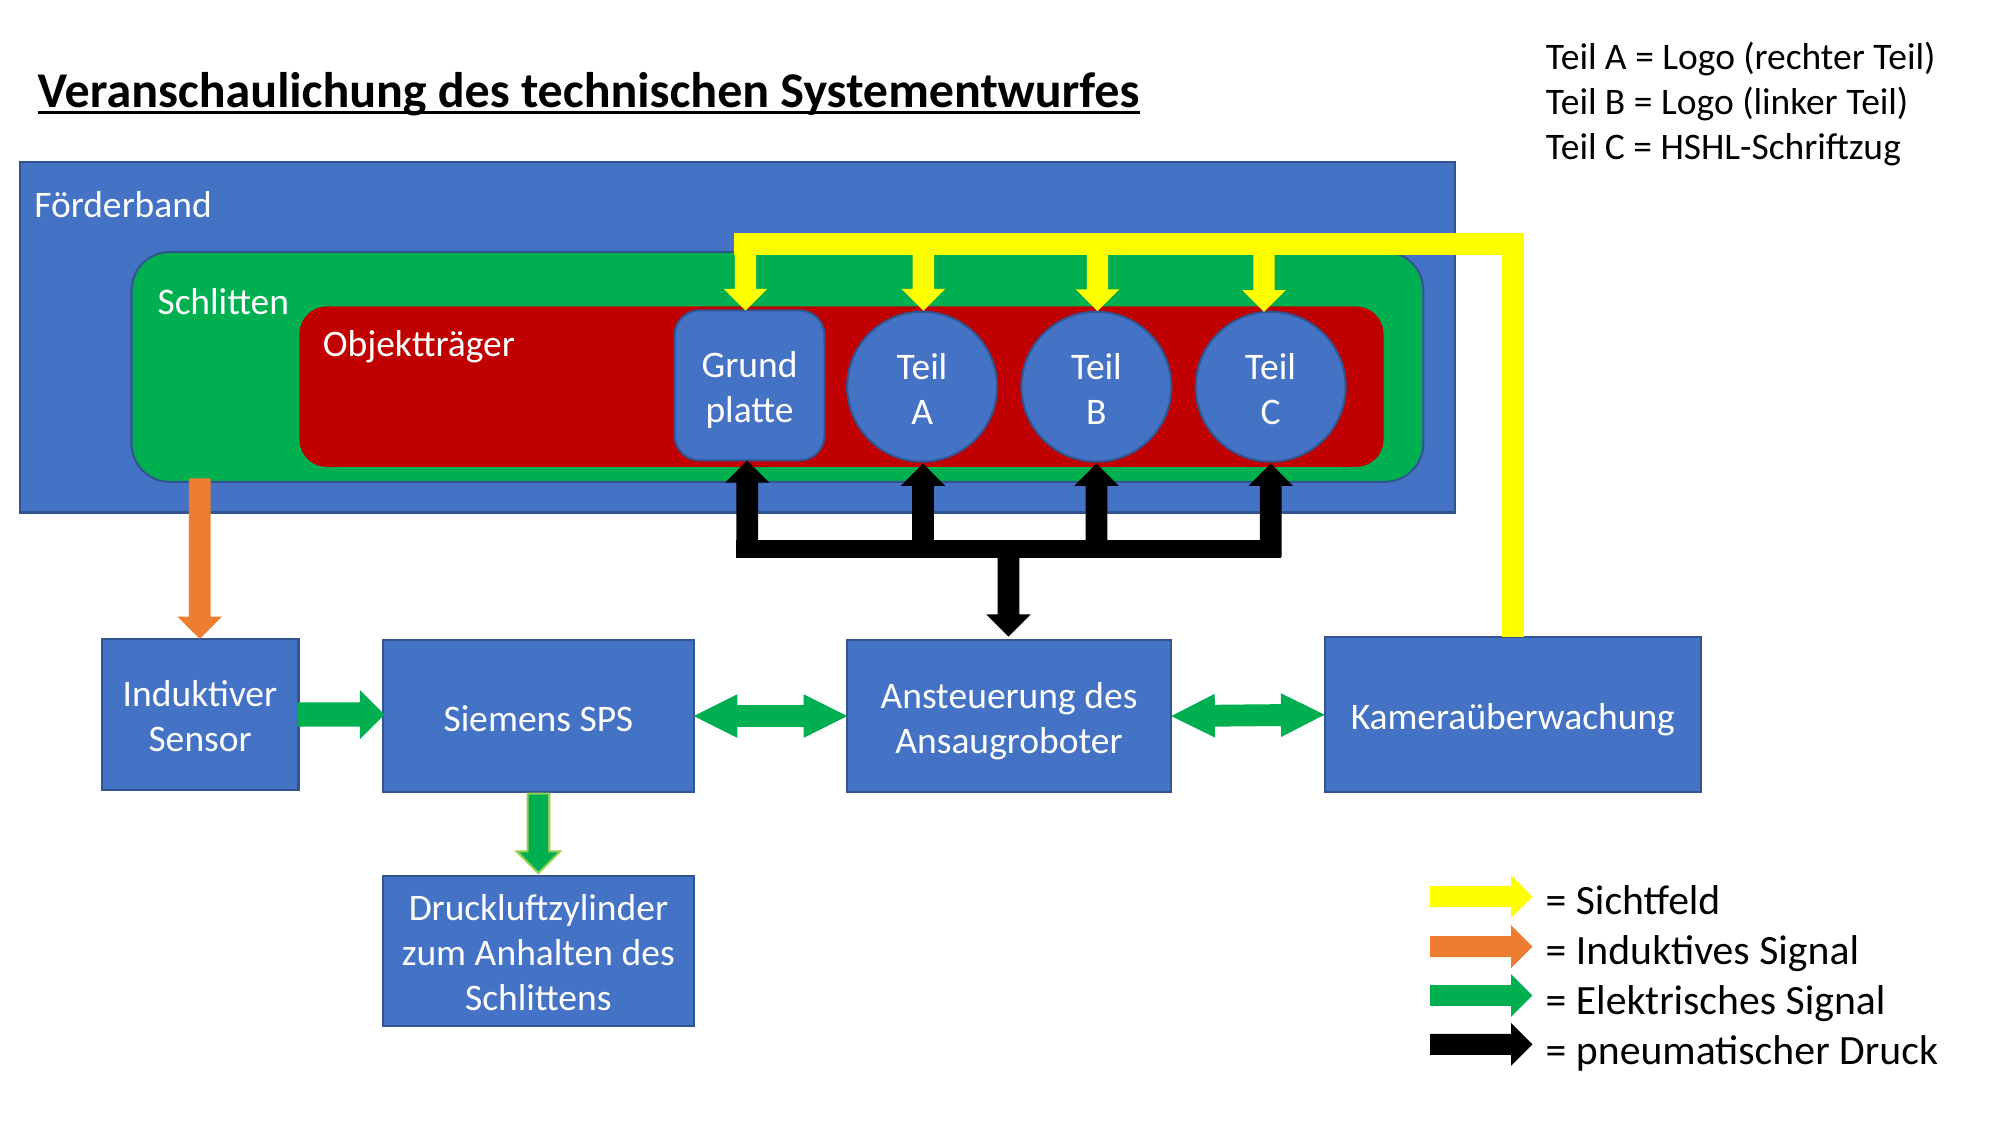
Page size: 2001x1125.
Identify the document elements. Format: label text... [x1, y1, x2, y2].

text_box Objektträger [299, 306, 733, 467]
text_box [723, 288, 733, 299]
text_box Induktiver Sensor [101, 638, 300, 791]
text_box [177, 478, 223, 639]
text_box Veranschaulichung des technischen Systementwurfes [23, 50, 1156, 125]
text_box Ansteuerung des Ansaugroboter [846, 639, 1172, 793]
text_box [297, 689, 385, 740]
text_box = Sichtfeld = Induktives Signal = Elektrisches Signal = pneumatischer Druck [1530, 865, 1978, 1081]
text_box [1430, 974, 1530, 1017]
text_box Druckluftzylinder zum Anhalten des Schlittens [382, 875, 695, 1027]
text_box Kameraüberwachung [1324, 636, 1702, 793]
text_box [1430, 1022, 1530, 1066]
text_box Förderband [19, 161, 1456, 514]
text_box [725, 474, 733, 483]
text_box [1430, 925, 1530, 969]
text_box Schlitten [130, 250, 733, 483]
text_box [733, 243, 1513, 638]
text_box [1430, 875, 1533, 919]
text_box Siemens SPS [382, 639, 695, 793]
text_box [514, 792, 563, 875]
text_box Teil A = Logo (rechter Teil) Teil B = Logo (linker Teil) Teil C = HSHL-Schriftzug [1531, 25, 1957, 175]
text_box Grundplatte [673, 309, 733, 462]
